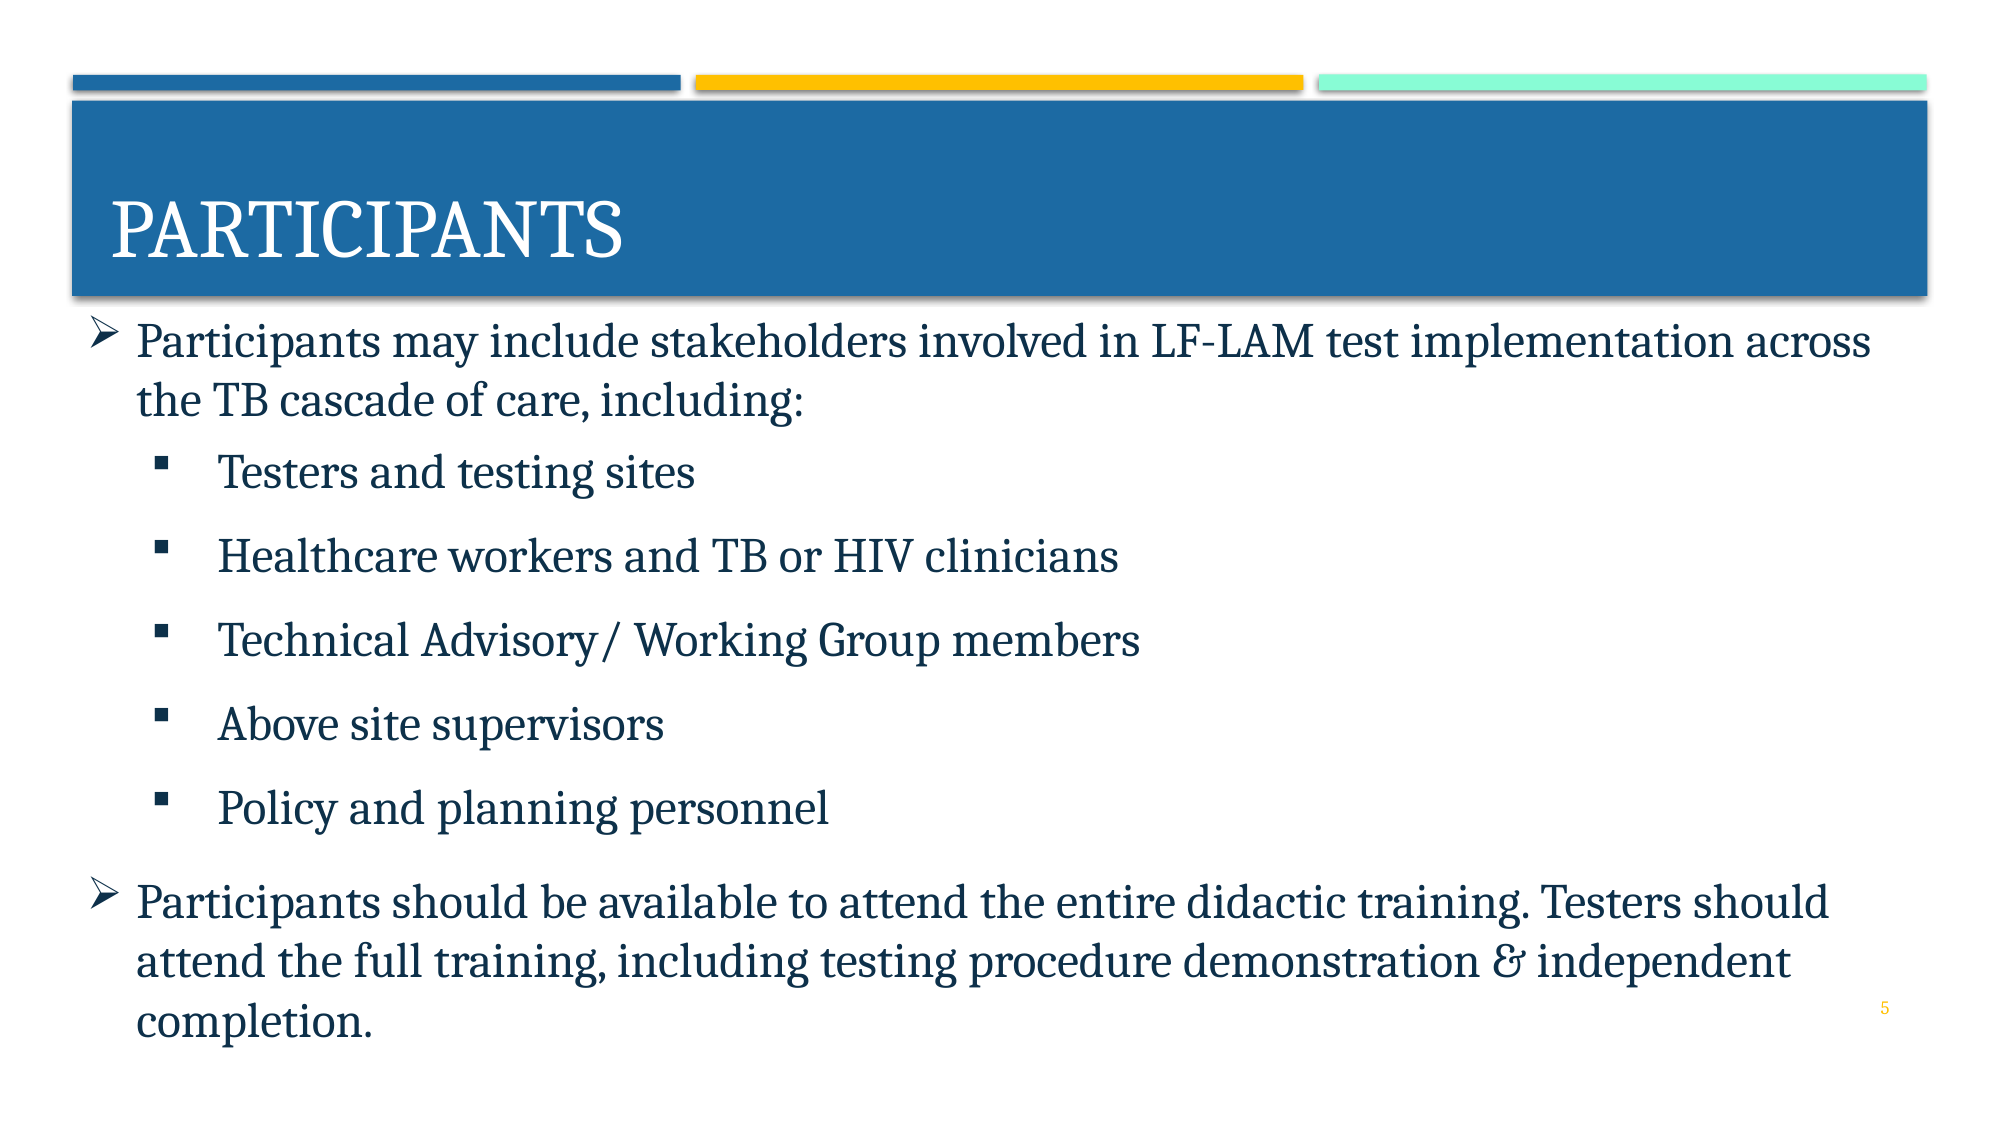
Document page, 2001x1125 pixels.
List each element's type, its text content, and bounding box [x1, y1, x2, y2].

slide_number 5 [1732, 977, 1905, 1037]
list Participants may include stakeholders involved in LF-LAM test implementation across the TB cascade of care, including: Testers and testing sites Healthcare workers and TB or HIV clinicians Technical Advisory/ Working Group members Above site supervisors Policy and planning personnel Participants should be available to attend the entire didactic training. Testers should attend the full training, including testing procedure demonstration & independent completion. [71, 298, 1929, 1057]
title Participants [95, 115, 1905, 282]
